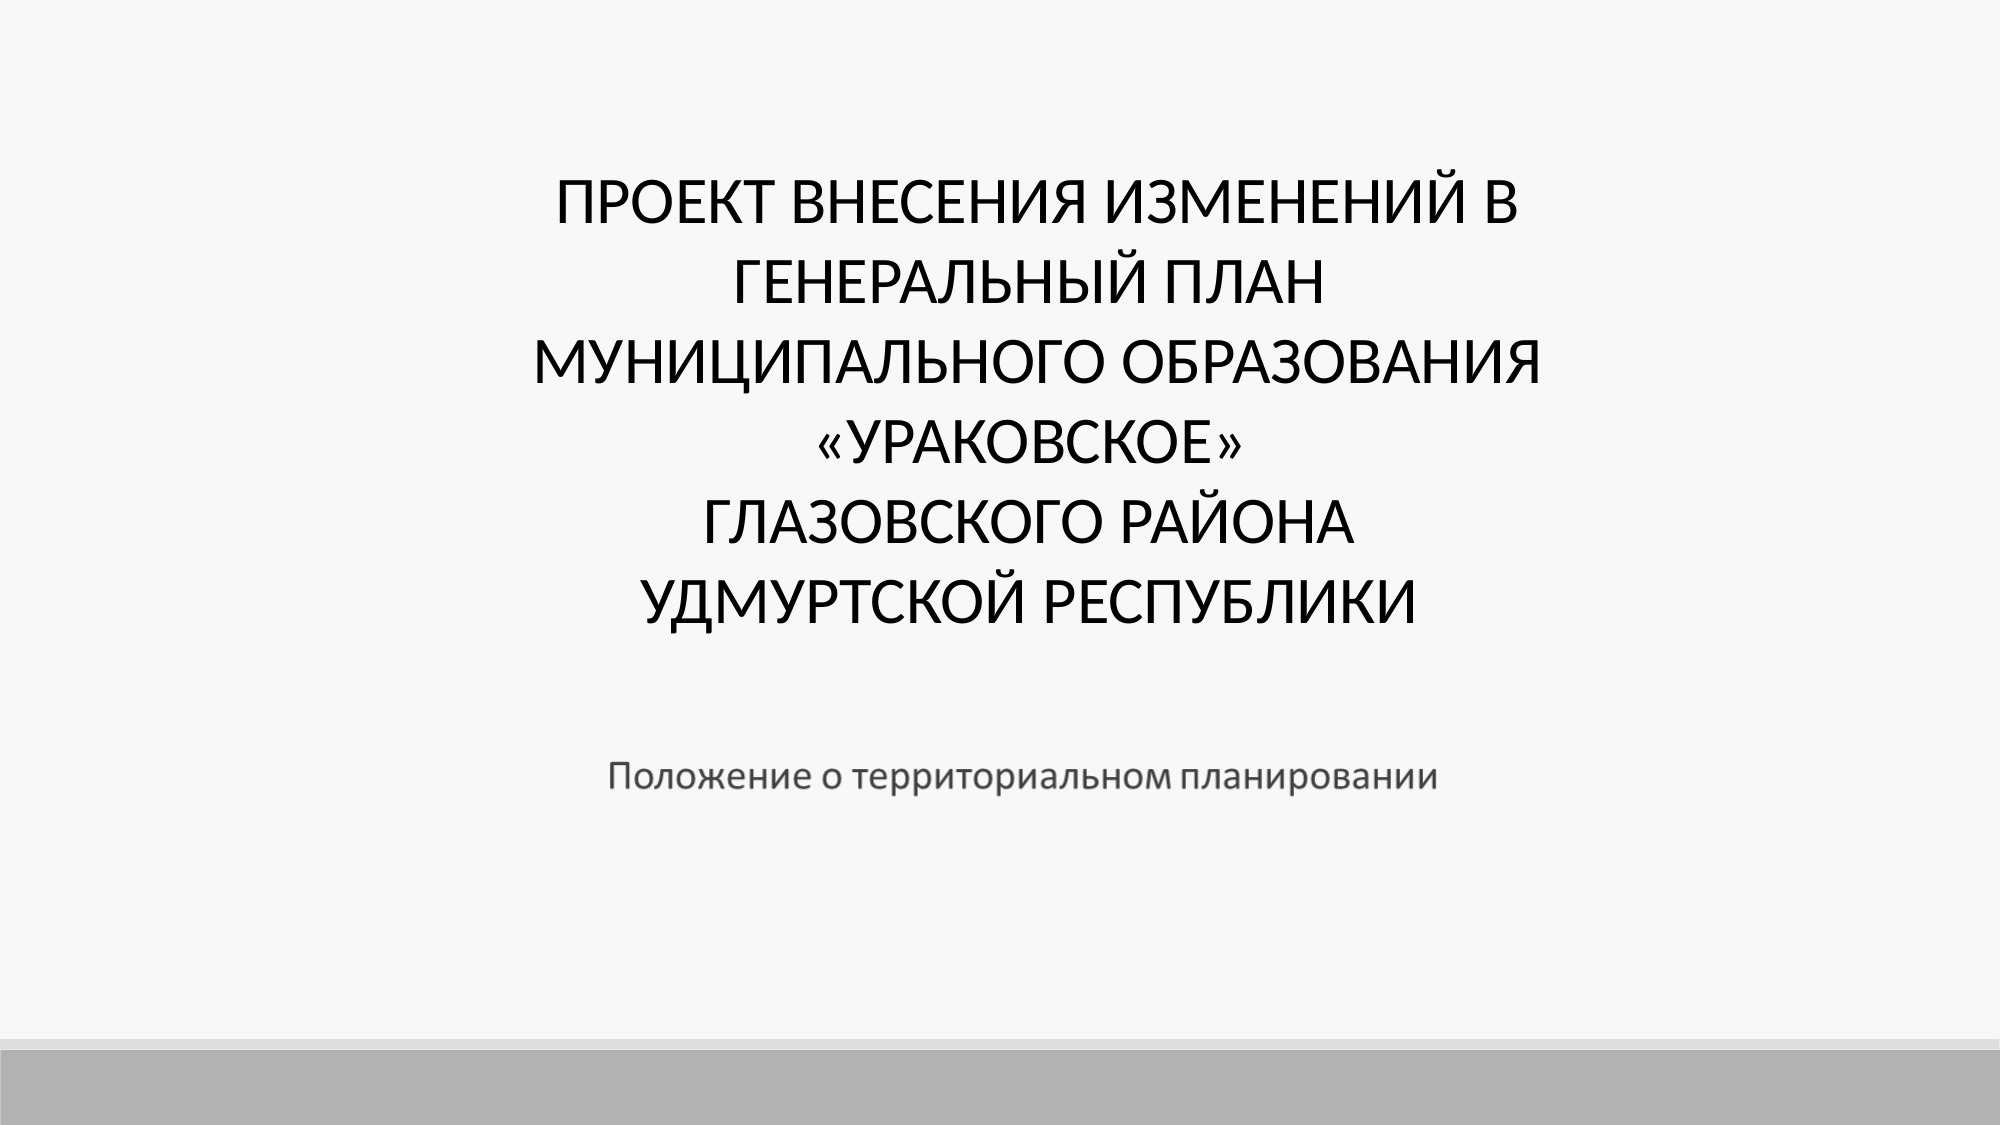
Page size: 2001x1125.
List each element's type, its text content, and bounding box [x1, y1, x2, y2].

text_box ПРОЕКТ ВНЕСЕНИЯ ИЗМЕНЕНИЙ В ГЕНЕРАЛЬНЫЙ ПЛАН МУНИЦИПАЛЬНОГО ОБРАЗОВАНИЯ «УРАКОВСКОЕ» ГЛАЗОВСКОГО РАЙОНА УДМУРТСКОЙ РЕСПУБЛИКИ [350, 149, 1725, 645]
picture [189, 736, 1841, 936]
